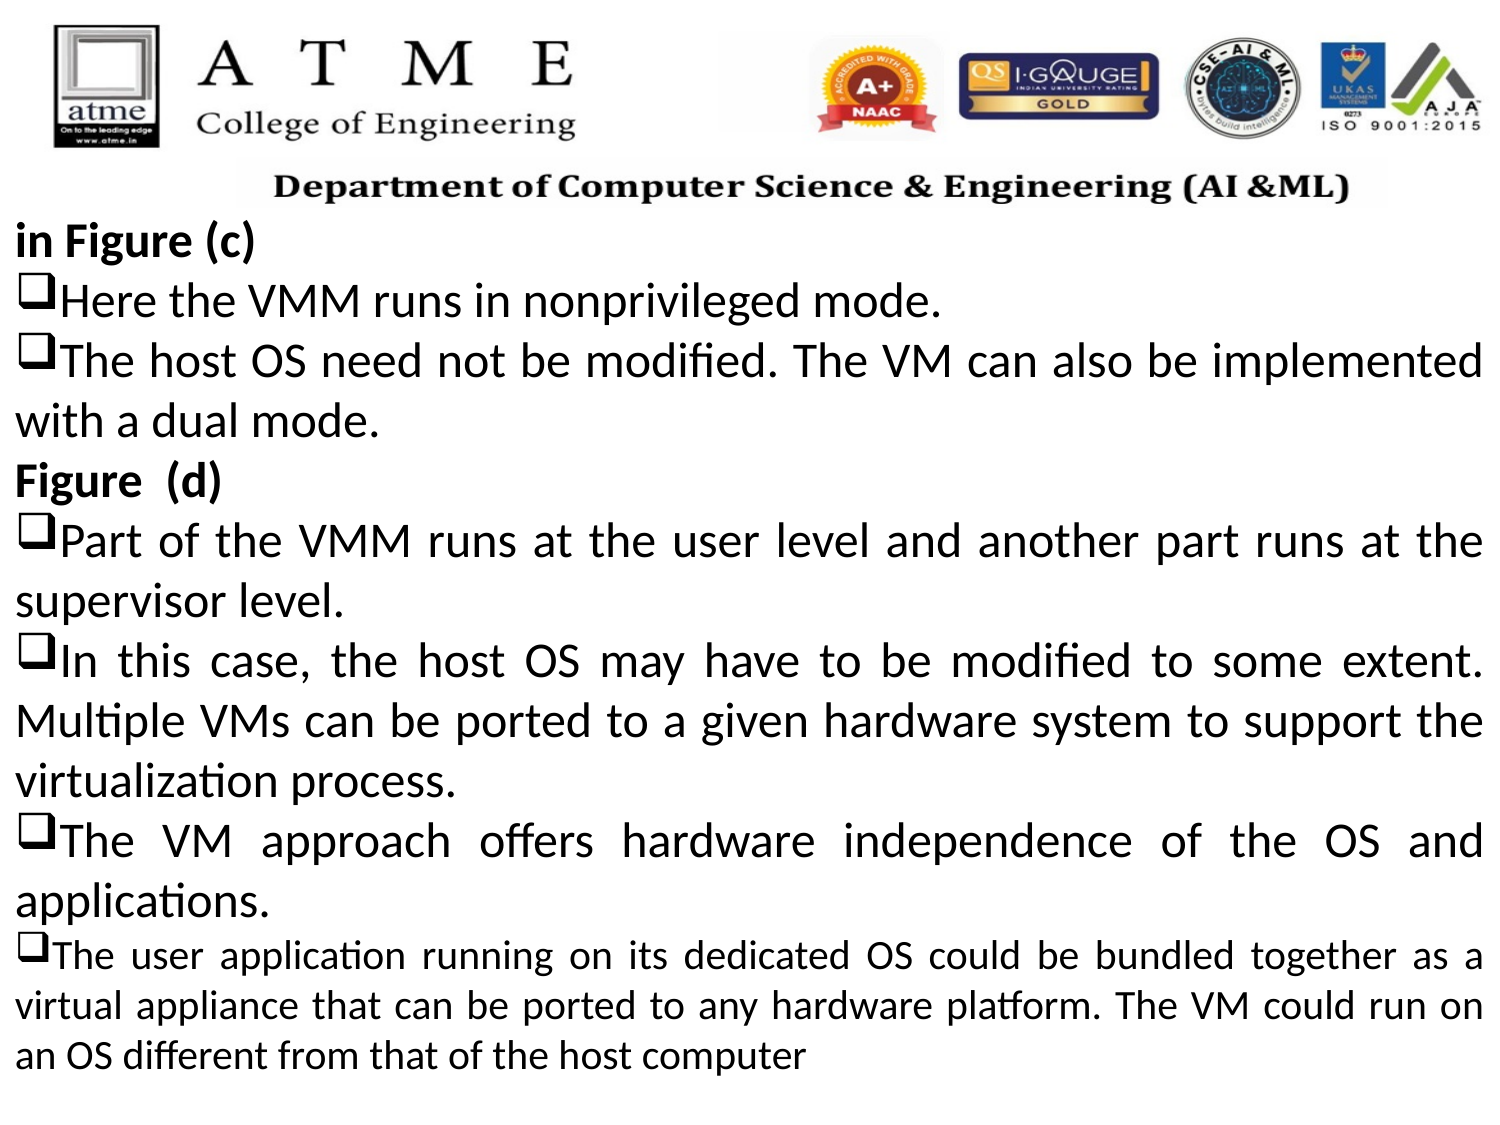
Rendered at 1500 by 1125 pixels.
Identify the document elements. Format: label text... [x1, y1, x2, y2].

picture [24, 0, 1500, 226]
text_box in Figure (c) Here the VMM runs in nonprivileged mode. The host OS need not be modified. The VM can also be implemented with a dual mode. Figure (d) Part of the VMM runs at the user level and another part runs at the supervisor level. In this case, the host OS may have to be modified to some extent. Multiple VMs can be ported to a given hardware system to support the virtualization process. The VM approach offers hardware independence of the OS and applications. The user application running on its dedicated OS could be bundled together as a virtual appliance that can be ported to any hardware platform. The VM could run on an OS different from that of the host computer [0, 200, 1500, 1085]
